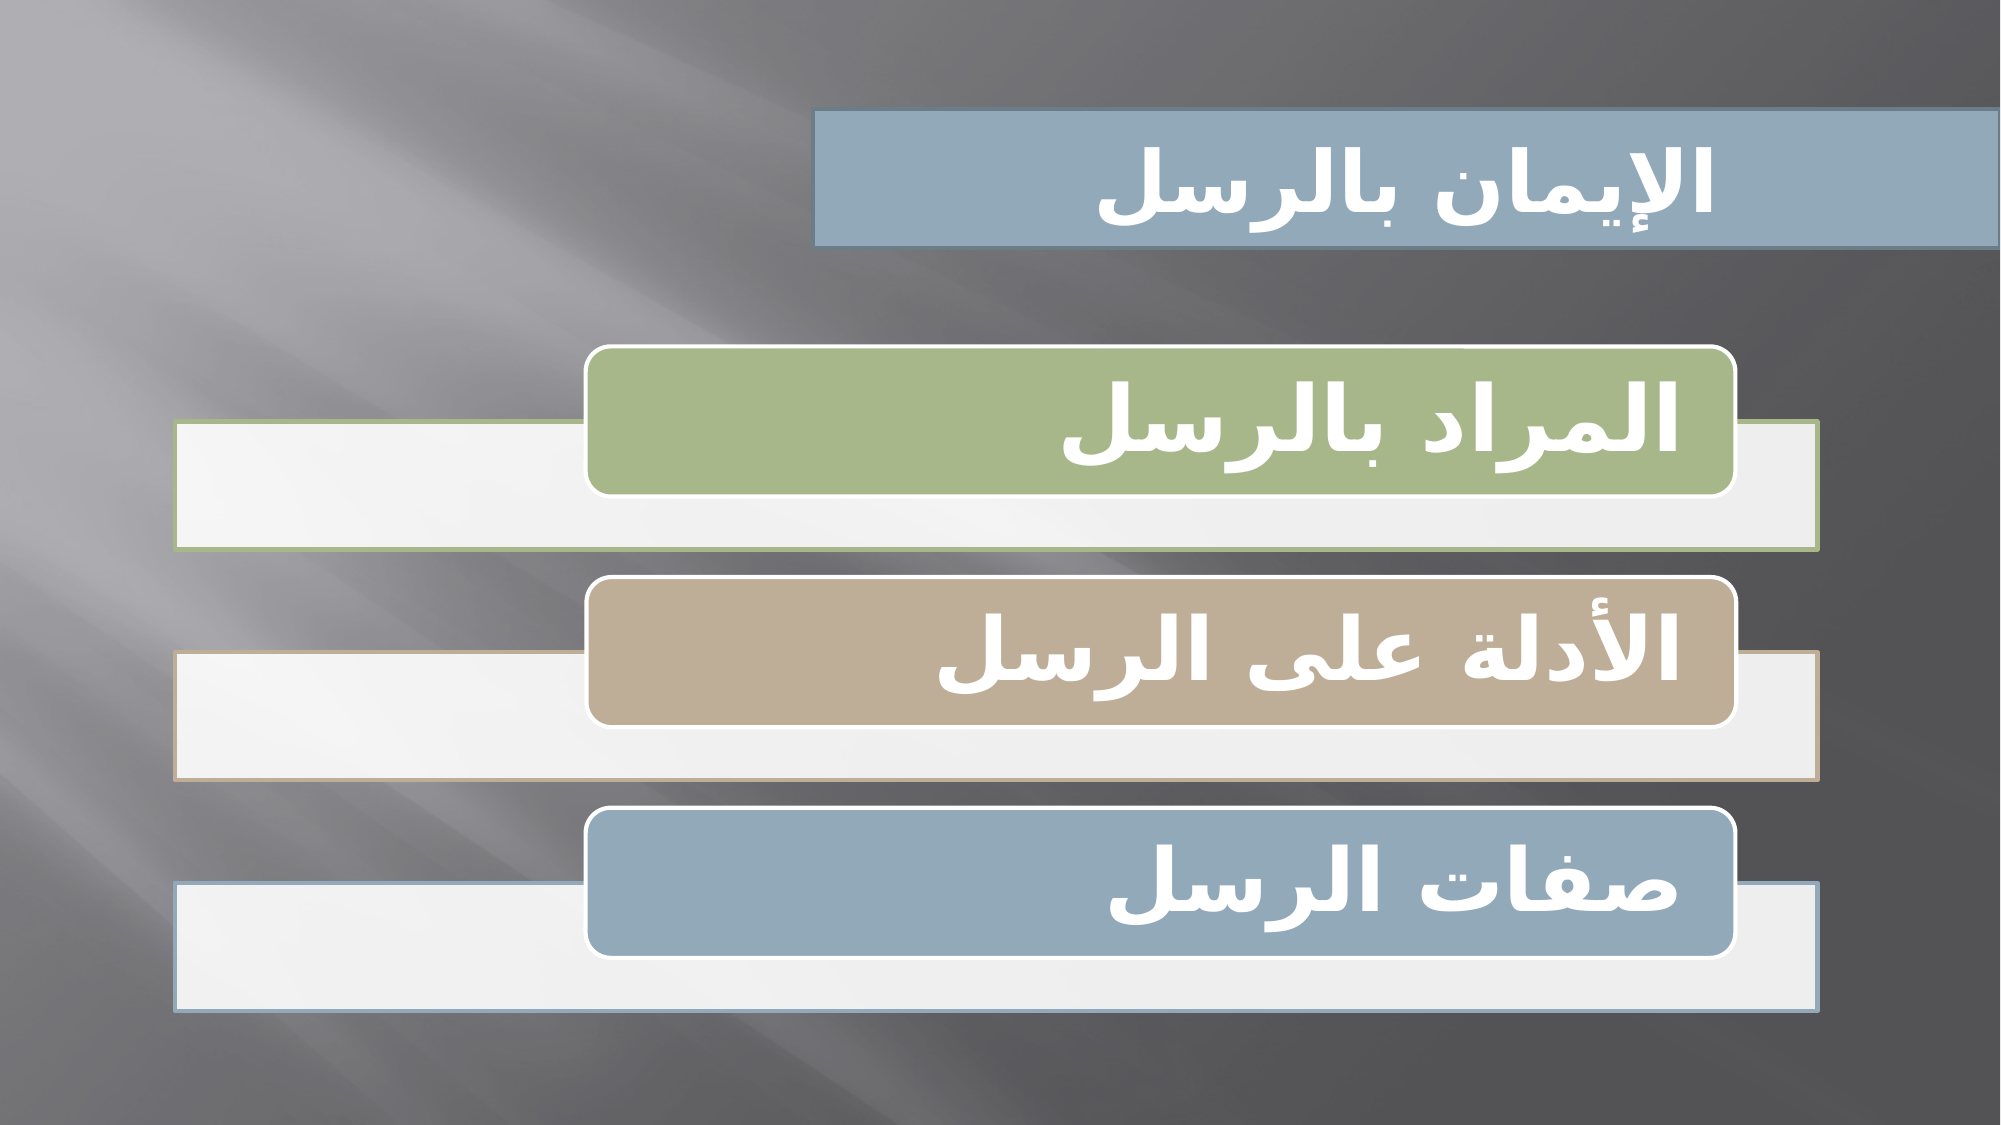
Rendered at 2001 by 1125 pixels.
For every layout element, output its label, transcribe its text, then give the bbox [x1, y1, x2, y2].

title الإيمان بالرسل [811, 107, 2000, 250]
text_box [174, 344, 1818, 1013]
